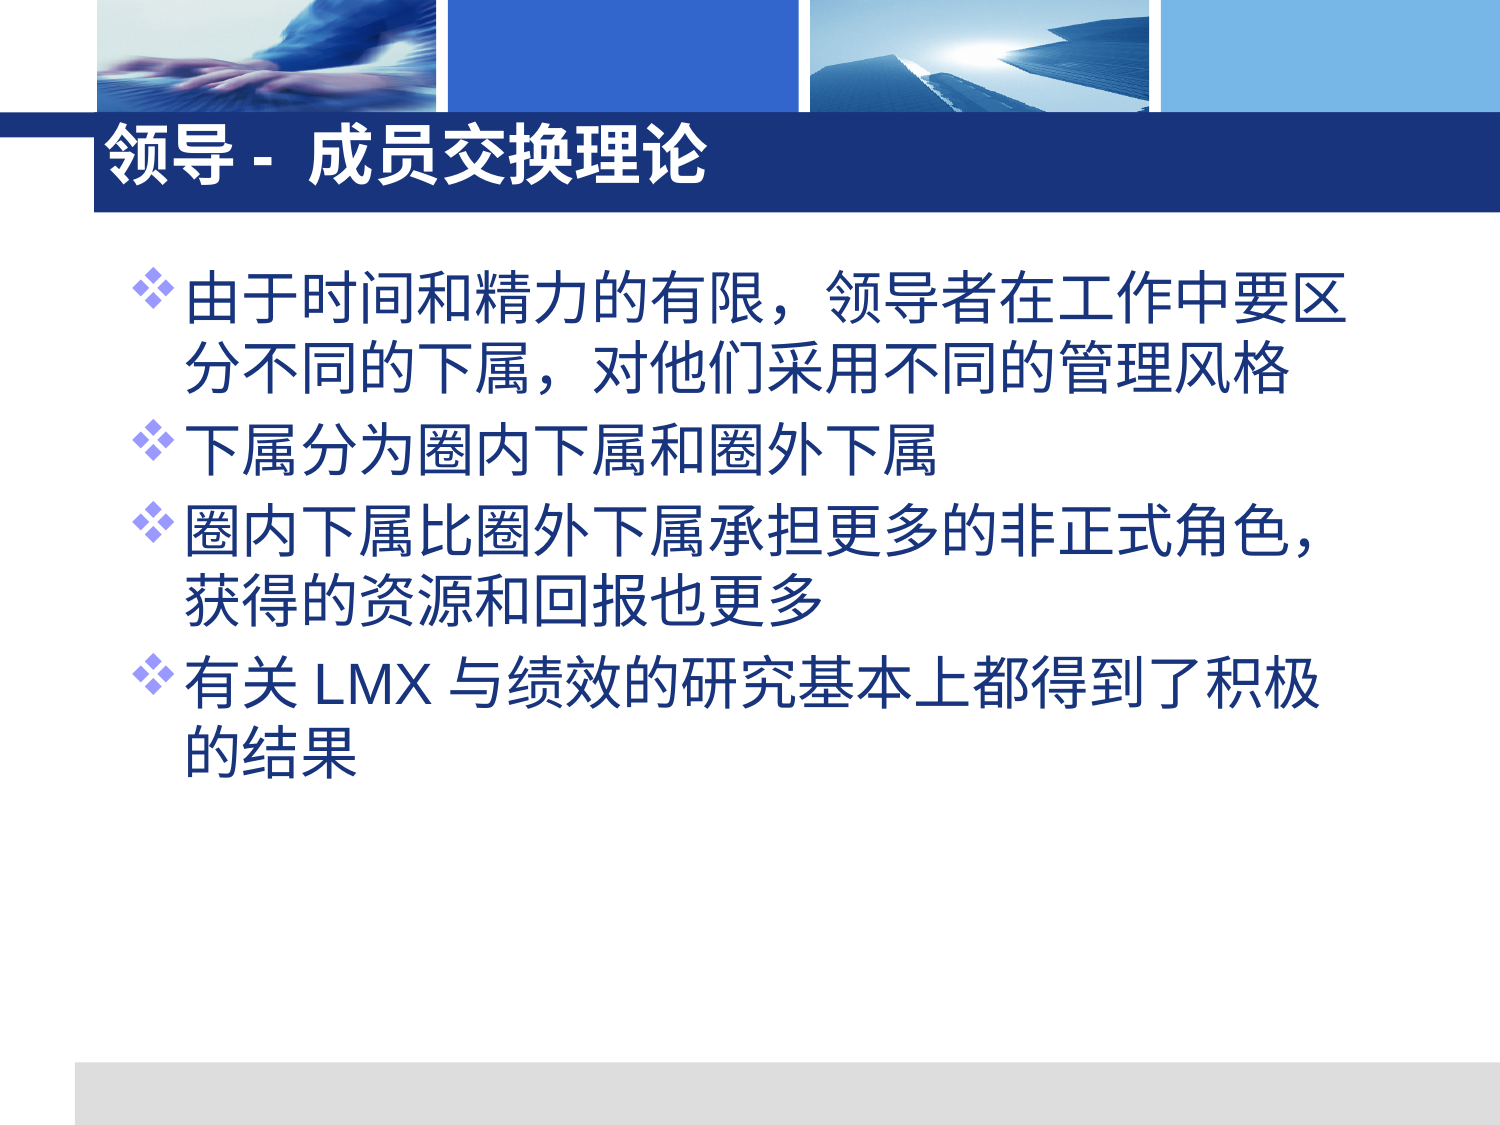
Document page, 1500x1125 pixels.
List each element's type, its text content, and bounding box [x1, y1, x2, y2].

title 领导- 成员交换理论 [88, 78, 1294, 228]
picture [97, 0, 437, 78]
picture [810, 0, 1150, 78]
list 由于时间和精力的有限，领导者在工作中要区分不同的下属，对他们采用不同的管理风格 下属分为圈内下属和圈外下属 圈内下属比圈外下属承担更多的非正式角色，获得的资源和回报也更多 有关LMX与绩效的研究基本上都得到了积极的结果 [112, 253, 1388, 929]
